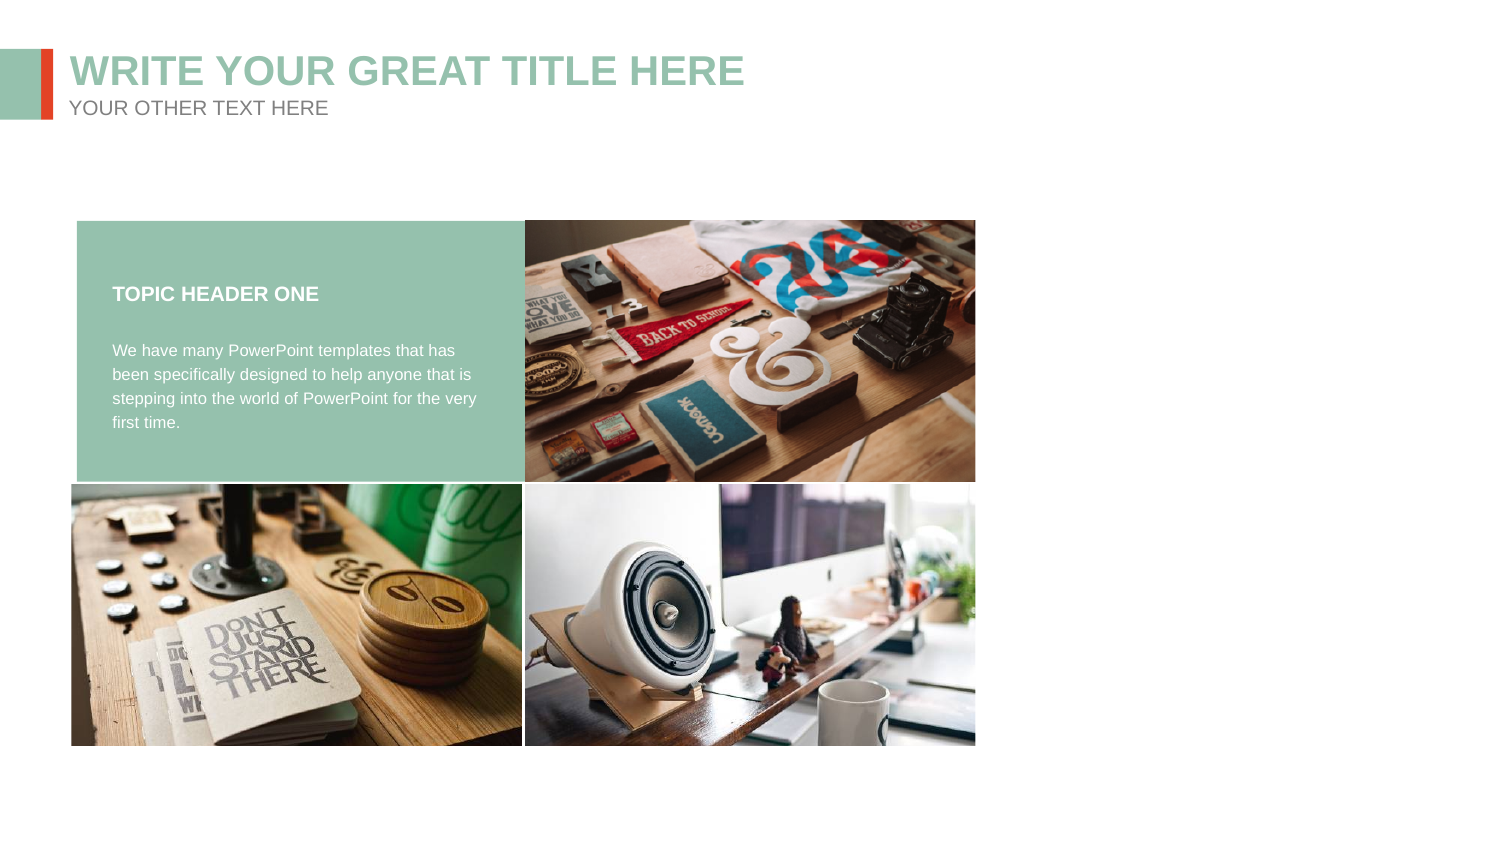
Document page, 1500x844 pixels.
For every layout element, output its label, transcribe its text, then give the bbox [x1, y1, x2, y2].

text_box [525, 484, 976, 746]
text_box [525, 220, 976, 482]
text_box [71, 484, 522, 746]
text_box WRITE YOUR GREAT TITLE HERE [55, 36, 761, 102]
text_box TOPIC HEADER ONE We have many PowerPoint templates that has been specifically designed to help anyone that is stepping into the world of PowerPoint for the very first time. [112, 275, 479, 432]
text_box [0, 48, 54, 120]
text_box [76, 220, 525, 482]
text_box YOUR OTHER TEXT HERE [54, 86, 344, 127]
